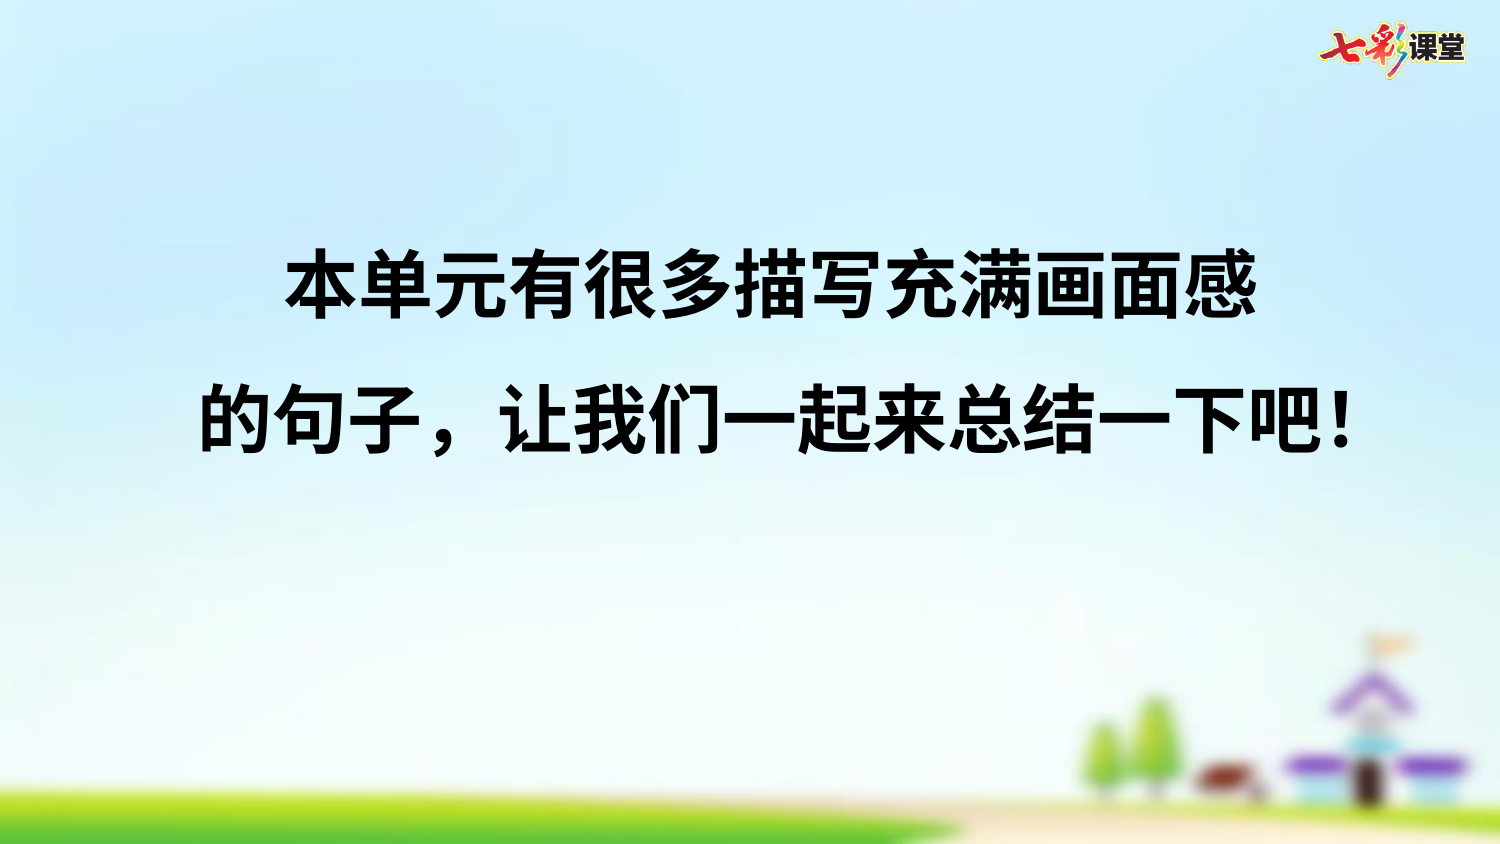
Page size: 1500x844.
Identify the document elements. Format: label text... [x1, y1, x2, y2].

picture [0, 0, 1500, 844]
text_box 本单元有很多描写充满画面感的句子，让我们一起来总结一下吧！ [182, 185, 1341, 471]
